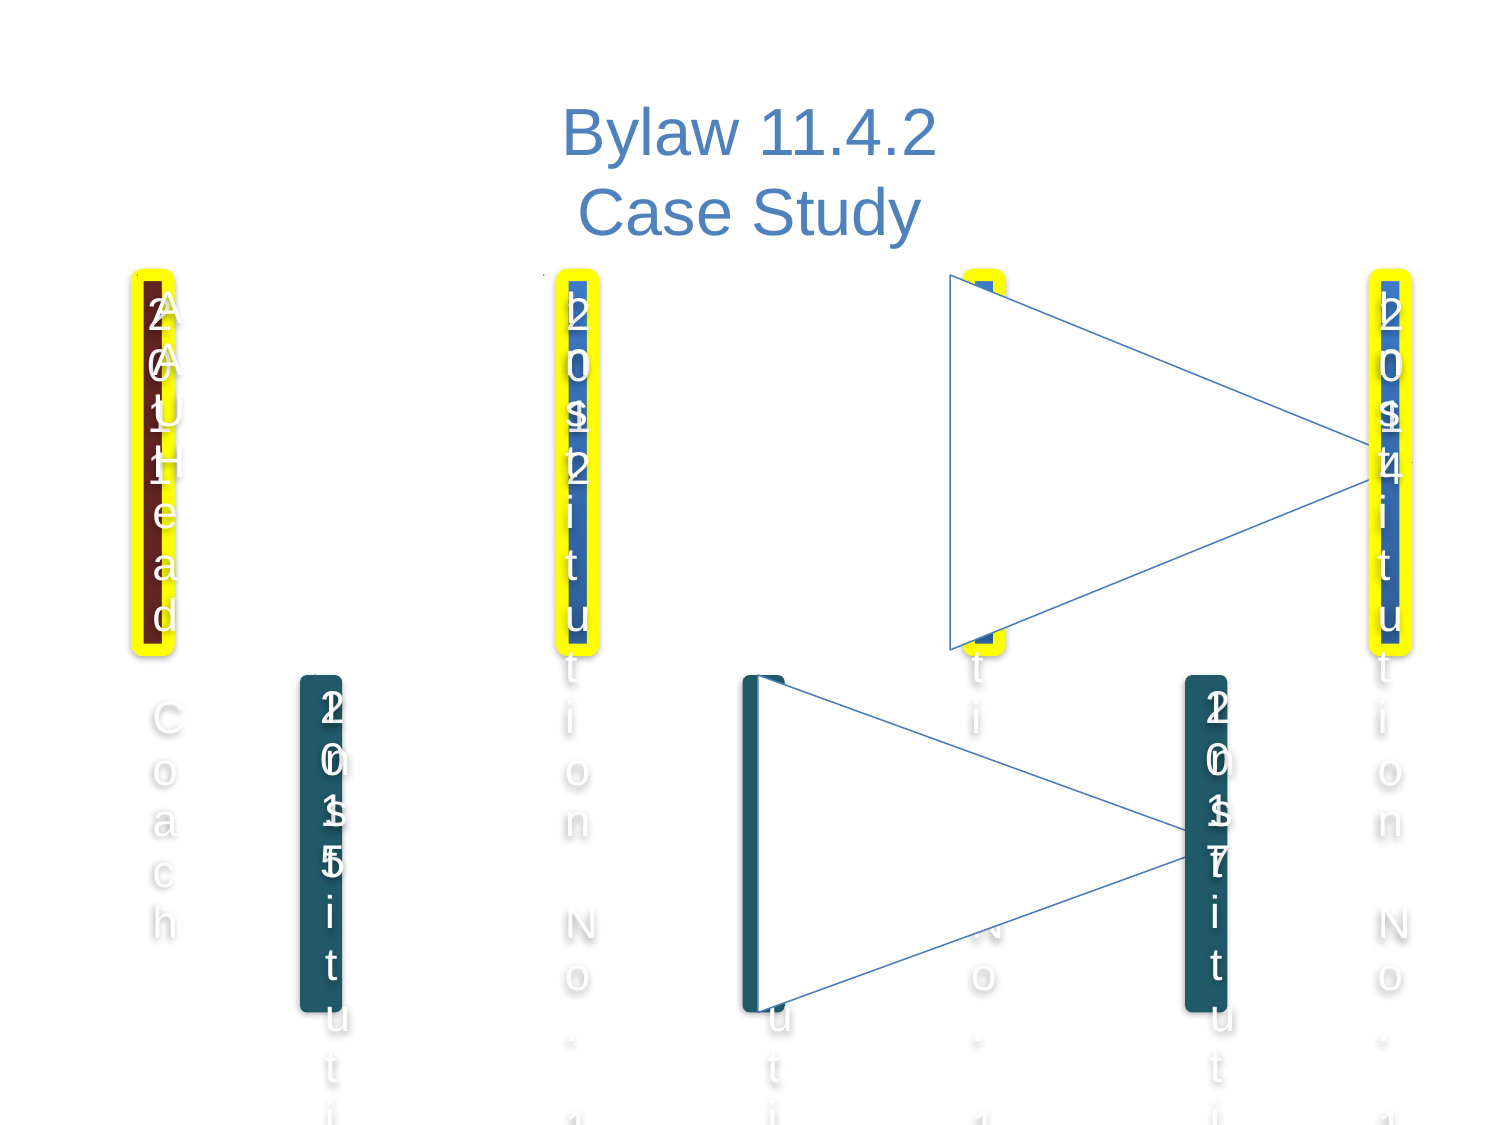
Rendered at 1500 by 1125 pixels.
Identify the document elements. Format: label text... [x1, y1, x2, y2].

title Bylaw 11.4.2 Case Study [75, 75, 1425, 263]
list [137, 274, 1376, 651]
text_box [299, 674, 1238, 1013]
